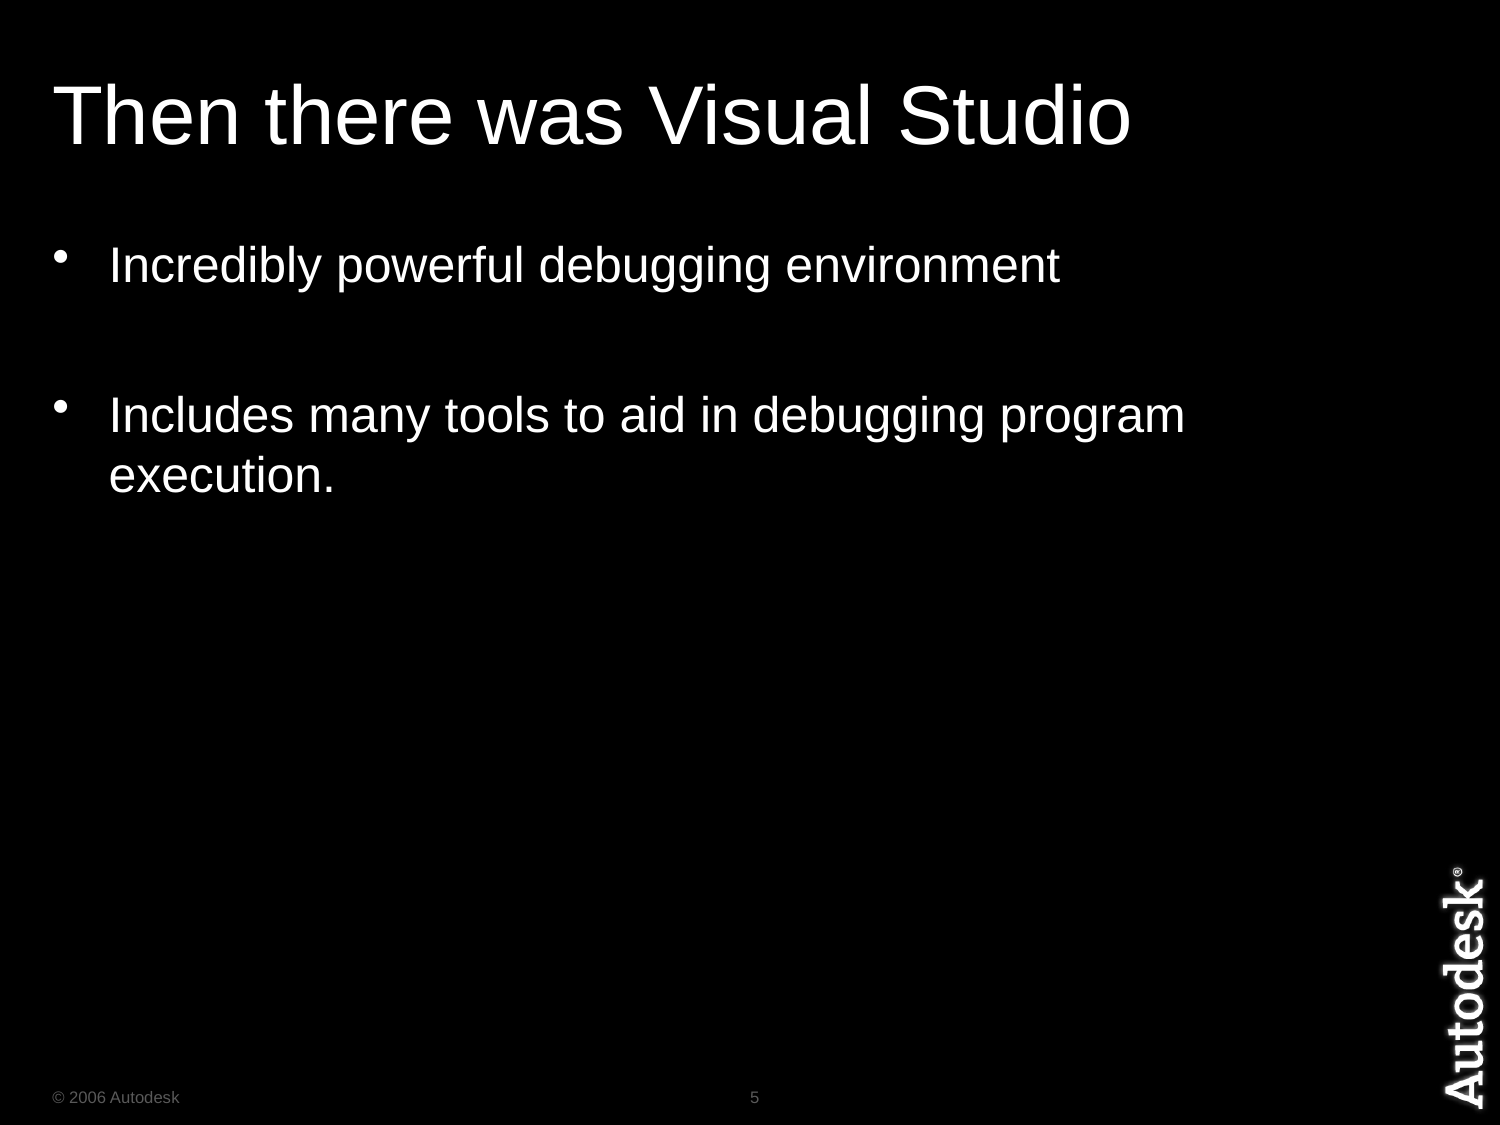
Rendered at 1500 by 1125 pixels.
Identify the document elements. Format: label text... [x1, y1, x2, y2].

title Then there was Visual Studio [52, 22, 1401, 211]
picture [1402, 0, 1500, 1125]
list Incredibly powerful debugging environment Includes many tools to aid in debugging program execution. [52, 231, 1401, 1073]
